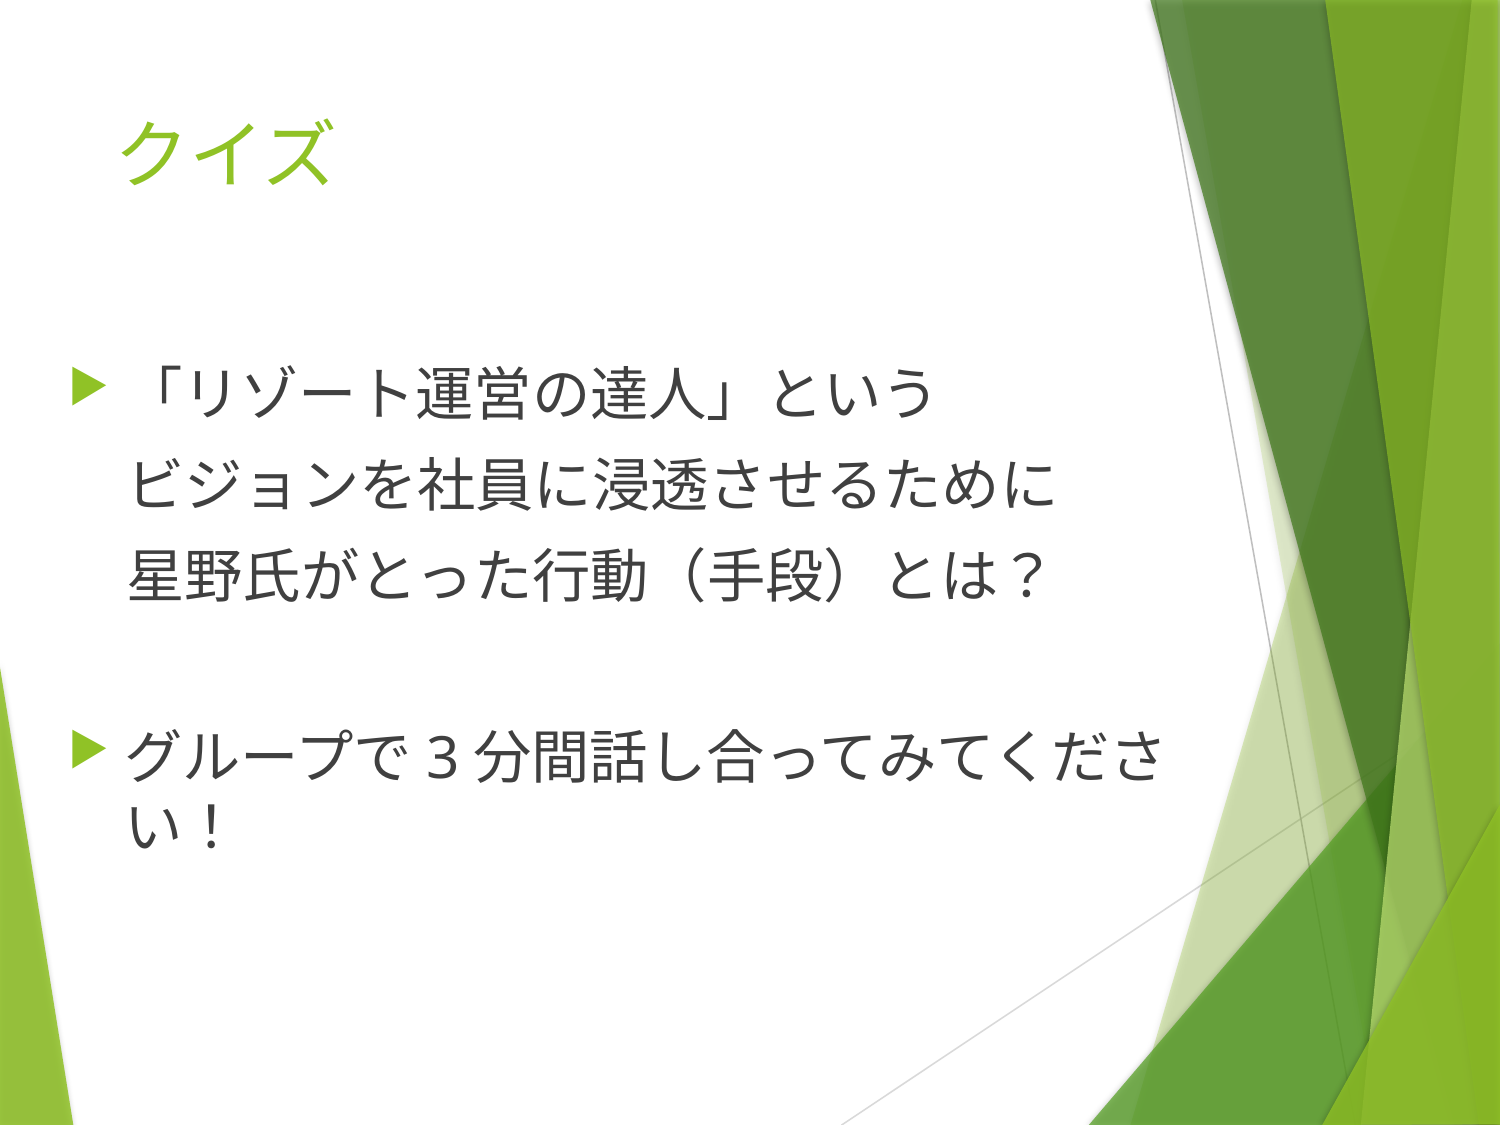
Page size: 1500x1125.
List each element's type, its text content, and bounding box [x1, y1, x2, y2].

title クイズ [99, 99, 1142, 317]
list 「リゾート運営の達人」という ビジョンを社員に浸透させるために 星野氏がとった行動（手段）とは？ グループで3分間話し合ってみてください！ [53, 349, 1294, 987]
